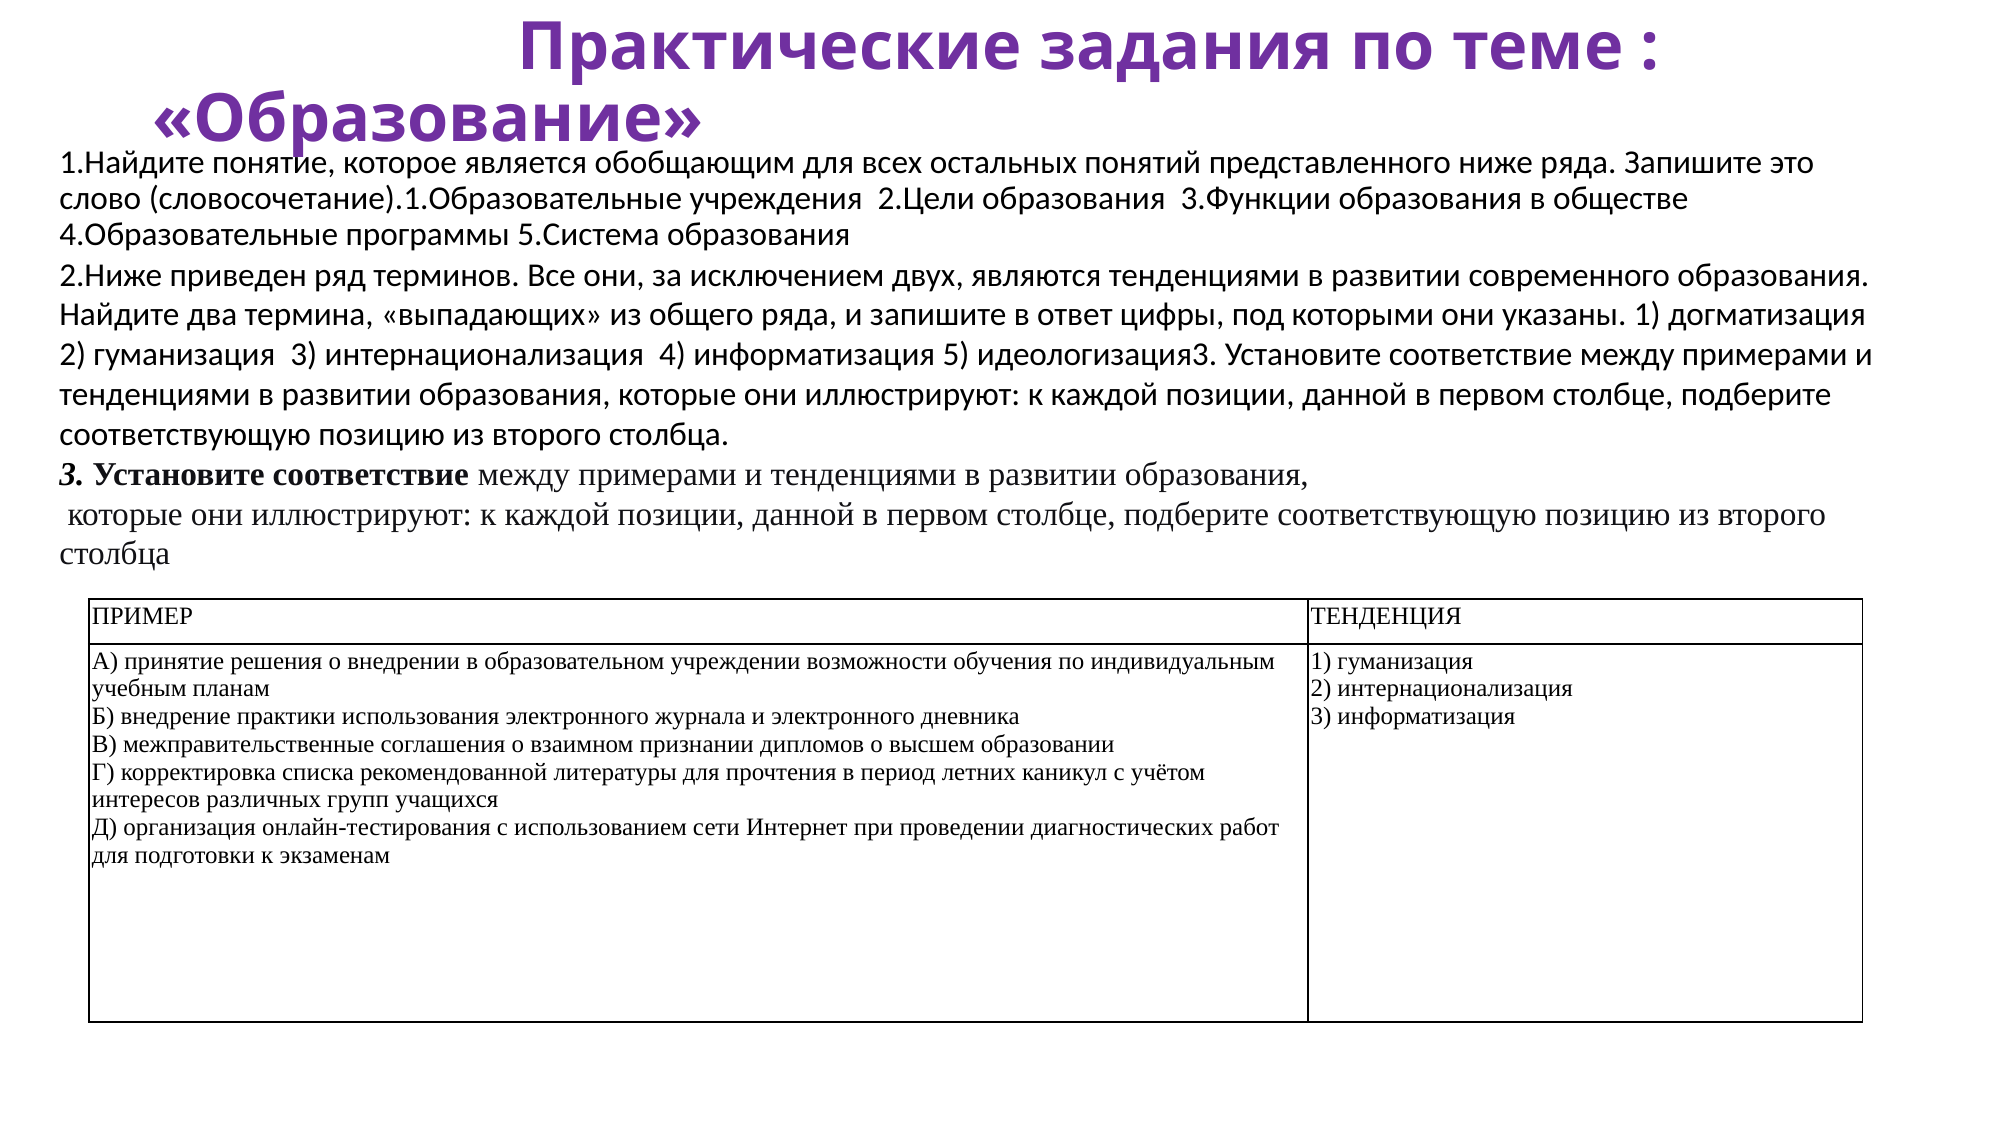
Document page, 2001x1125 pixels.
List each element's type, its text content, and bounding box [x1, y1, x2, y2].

table_cell 1) гуманизация 2) интернационализация 3) информатизация [1309, 645, 1862, 1021]
table_header ПРИМЕР [90, 600, 1307, 643]
title Практические задания по теме : «Образование» [137, 59, 1863, 109]
table_header ТЕНДЕНЦИЯ [1309, 600, 1862, 643]
list 1.Найдите понятие, которое является обобщающим для всех остальных понятий представленного ниже ряда. Запишите это слово (словосочетание).1.Образовательные учреждения 2.Цели образования 3.Функции образования в обществе 4.Образовательные программы 5.Система образования 2.Ниже приведен ряд терминов. Все они, за исключением двух, являются тенденциями в развитии современного образования. Найдите два термина, «выпадающих» из общего ряда, и запишите в ответ цифры, под которыми они указаны. 1) догматизация 2) гуманизация 3) интернационализация 4) информатизация 5) идеологизация3. Установите соответствие между примерами и тенденциями в развитии образования, которые они иллюстрируют: к каждой позиции, данной в первом столбце, подберите соответствующую позицию из второго столбца. 3. Установите соответствие между примерами и тенденциями в развитии образования, которые они иллюстрируют: к каждой позиции, данной в первом столбце, подберите соответствующую позицию из второго столбца [44, 137, 1916, 1087]
table_cell А) принятие решения о внедрении в образовательном учреждении возможности обучения по индивидуальным учебным планам Б) внедрение практики использования электронного журнала и электронного дневника В) межправительственные соглашения о взаимном признании дипломов о высшем образовании Г) корректировка списка рекомендованной литературы для прочтения в период летних каникул с учётом интересов различных групп учащихся Д) организация онлайн-тестирования с использованием сети Интернет при проведении диагностических работ для подготовки к экзаменам [90, 645, 1307, 1021]
